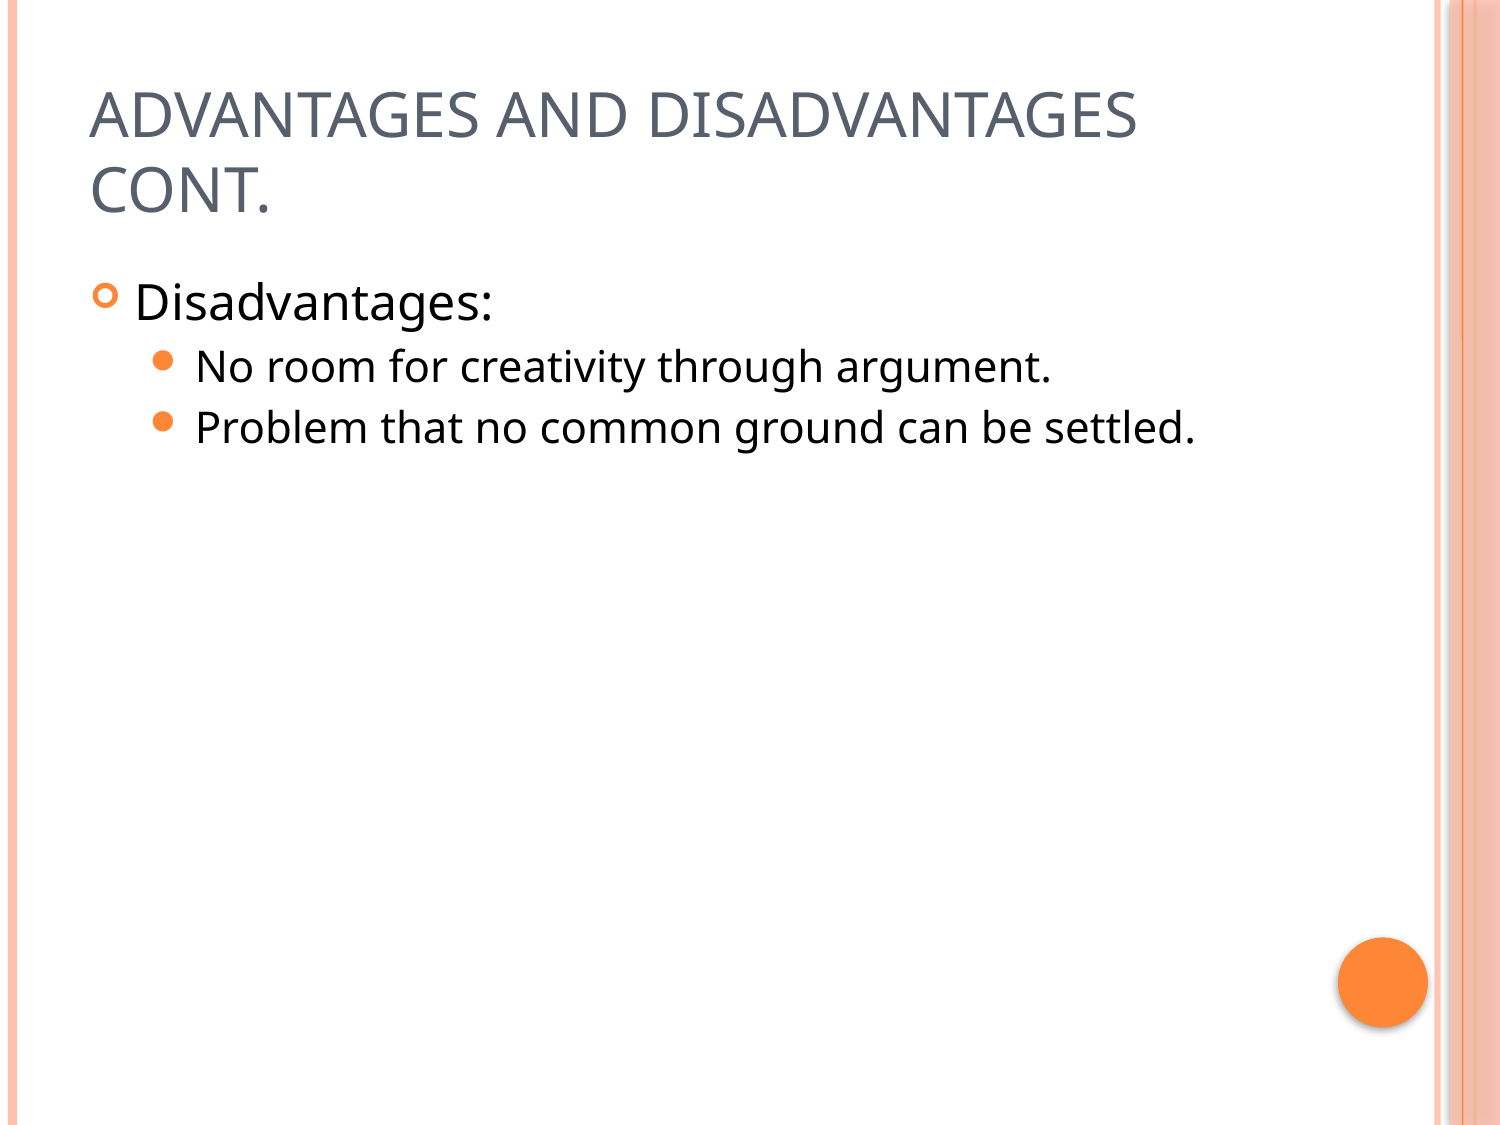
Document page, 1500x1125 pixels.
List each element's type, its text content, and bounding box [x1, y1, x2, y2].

list Disadvantages: No room for creativity through argument. Problem that no common ground can be settled. [75, 262, 1300, 1062]
title Advantages and Disadvantages Cont. [75, 45, 1300, 233]
